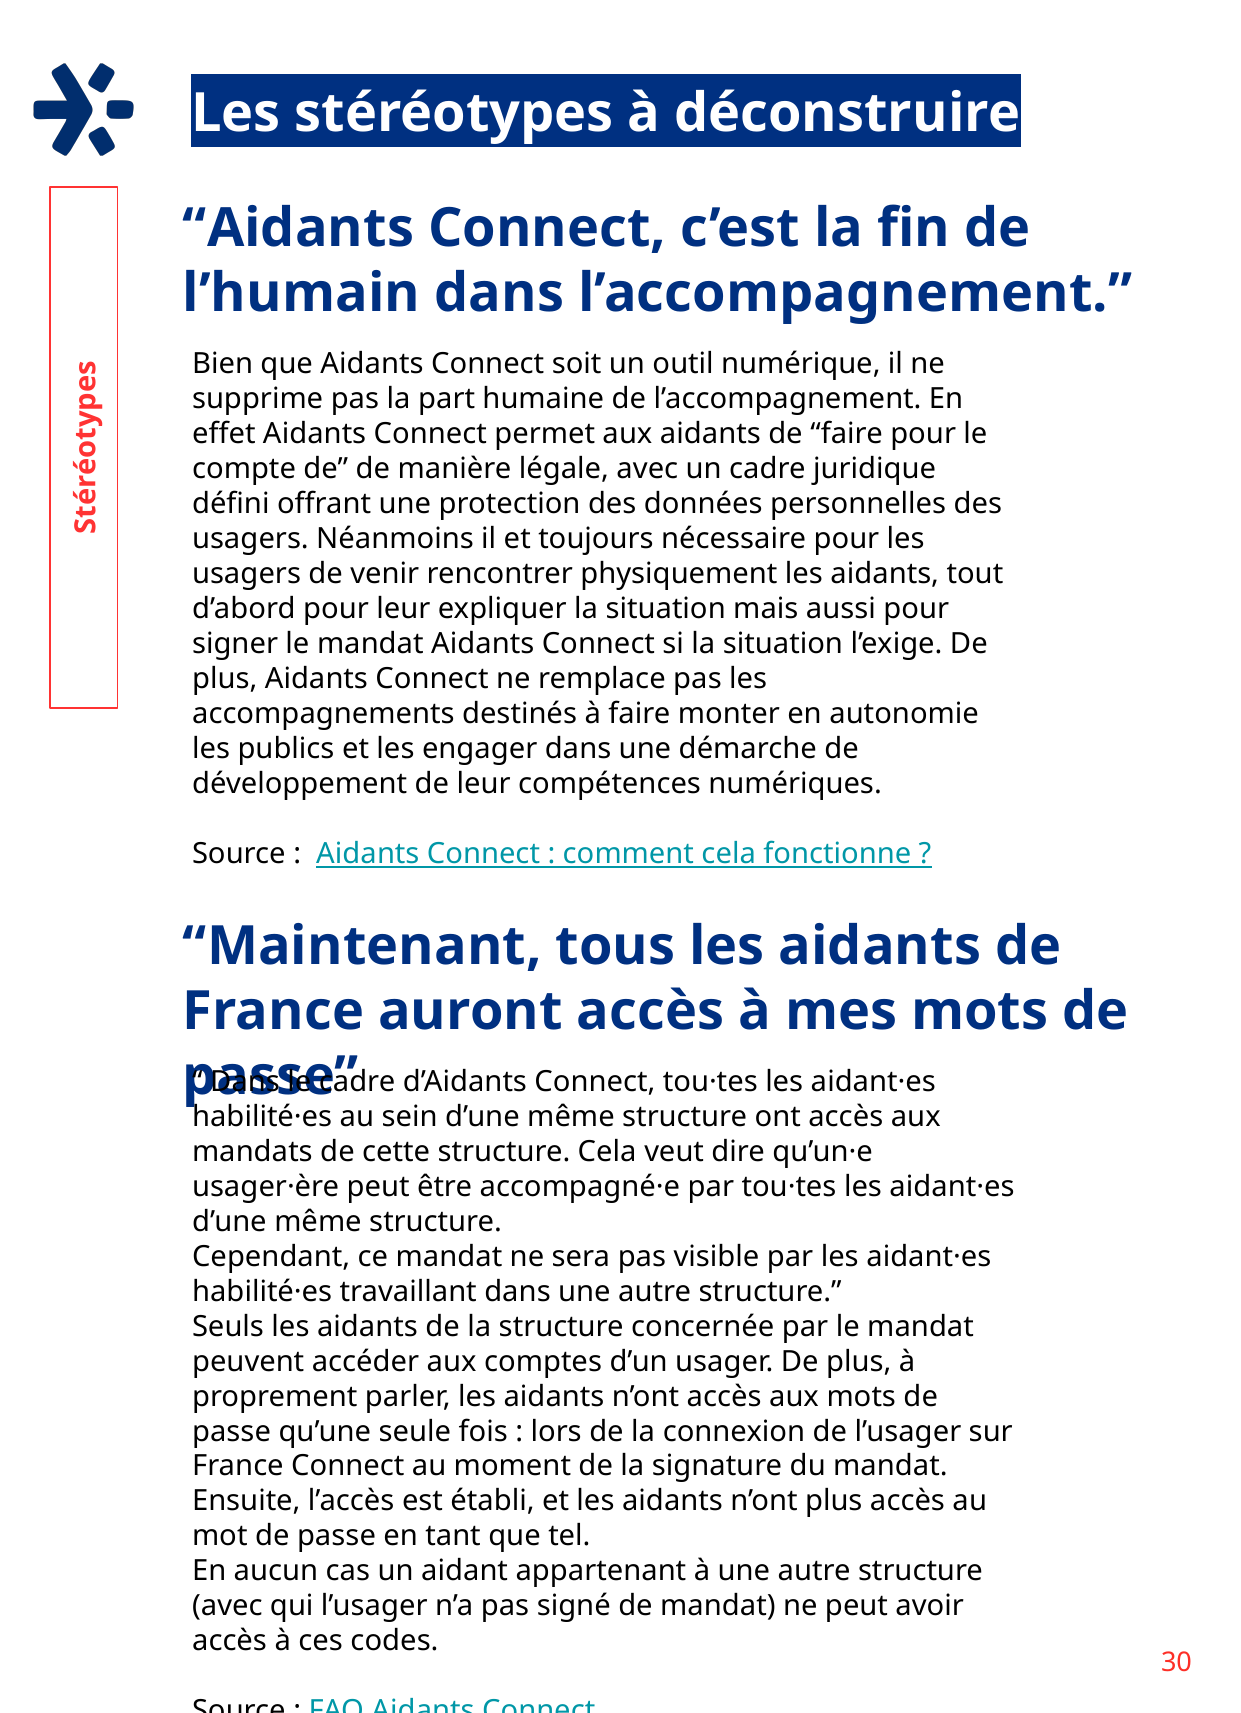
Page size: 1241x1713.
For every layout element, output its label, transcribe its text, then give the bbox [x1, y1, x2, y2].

picture [32, 61, 135, 157]
text_box Bien que Aidants Connect soit un outil numérique, il ne supprime pas la part humaine de l’accompagnement. En effet Aidants Connect permet aux aidants de “faire pour le compte de” de manière légale, avec un cadre juridique défini offrant une protection des données personnelles des usagers. Néanmoins il et toujours nécessaire pour les usagers de venir rencontrer physiquement les aidants, tout d’abord pour leur expliquer la situation mais aussi pour signer le mandat Aidants Connect si la situation l’exige. De plus, Aidants Connect ne remplace pas les accompagnements destinés à faire monter en autonomie les publics et les engager dans une démarche de développement de leur compétences numériques. Source : Aidants Connect : comment cela fonctionne ? [177, 329, 1035, 889]
text_box “ Dans le cadre d’Aidants Connect, tou·tes les aidant·es habilité·es au sein d’une même structure ont accès aux mandats de cette structure. Cela veut dire qu’un·e usager·ère peut être accompagné·e par tou·tes les aidant·es d’une même structure. Cependant, ce mandat ne sera pas visible par les aidant·es habilité·es travaillant dans une autre structure.” Seuls les aidants de la structure concernée par le mandat peuvent accéder aux comptes d’un usager. De plus, à proprement parler, les aidants n’ont accès aux mots de passe qu’une seule fois : lors de la connexion de l’usager sur France Connect au moment de la signature du mandat. Ensuite, l’accès est établi, et les aidants n’ont plus accès au mot de passe en tant que tel. En aucun cas un aidant appartenant à une autre structure (avec qui l’usager n’a pas signé de mandat) ne peut avoir accès à ces codes. Source : FAQ Aidants Connect [177, 1047, 1035, 1713]
text_box “Maintenant, tous les aidants de France auront accès à mes mots de passe” [177, 904, 1157, 1111]
text_box Stéréotypes [49, 187, 118, 709]
text_box “Aidants Connect, c’est la fin de l’humain dans l’accompagnement.” [177, 187, 1157, 329]
slide_number ‹#› [1136, 1621, 1211, 1705]
text_box Les stéréotypes à déconstruire [185, 71, 1241, 148]
